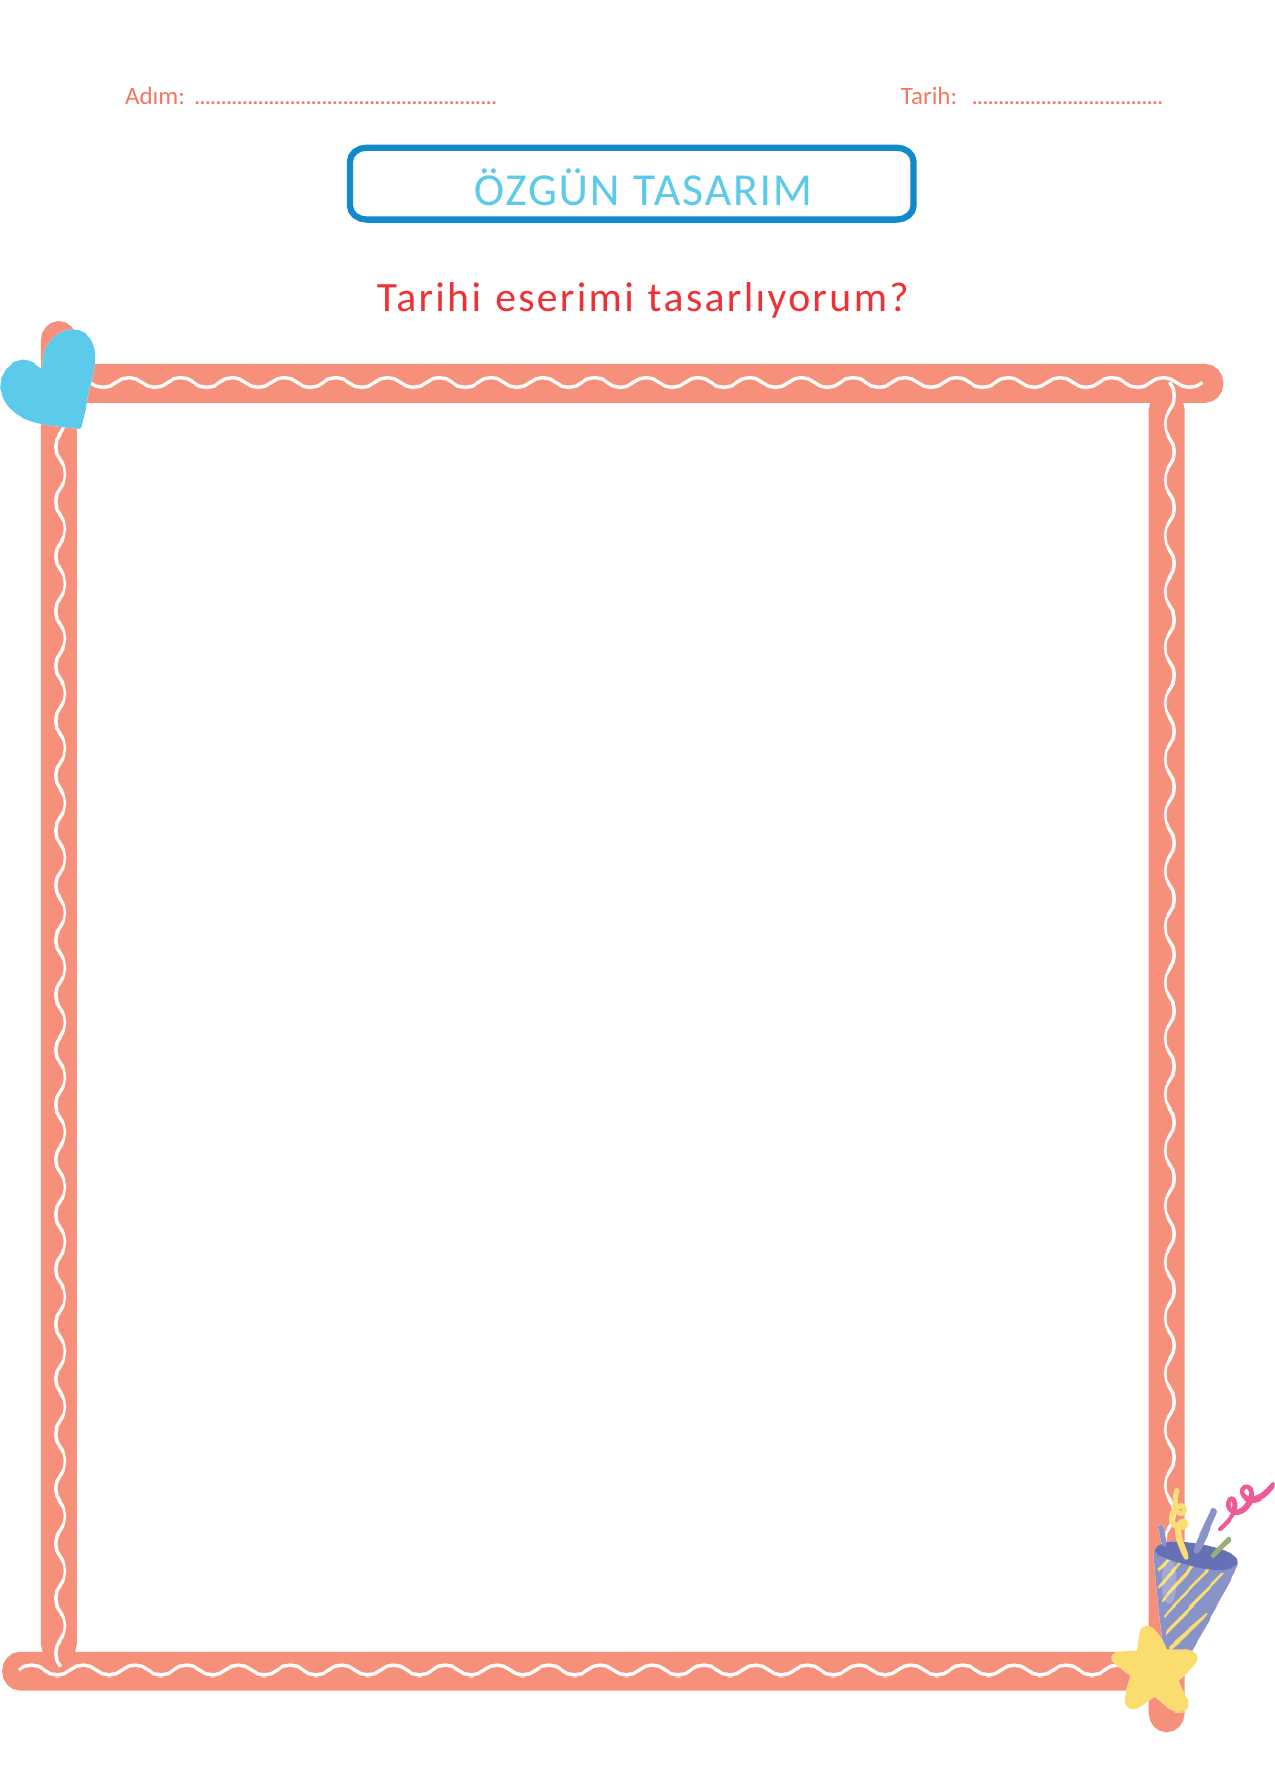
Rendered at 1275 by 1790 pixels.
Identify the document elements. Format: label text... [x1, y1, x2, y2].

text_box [0, 320, 1275, 1733]
text_box Tarih: .................................... [898, 77, 1171, 110]
text_box Adım: ......................................................... [122, 77, 505, 110]
text_box [351, 147, 913, 157]
text_box ÖZGÜN TASARIM Tarihi eserimi tasarlıyorum? [27, 157, 1250, 319]
